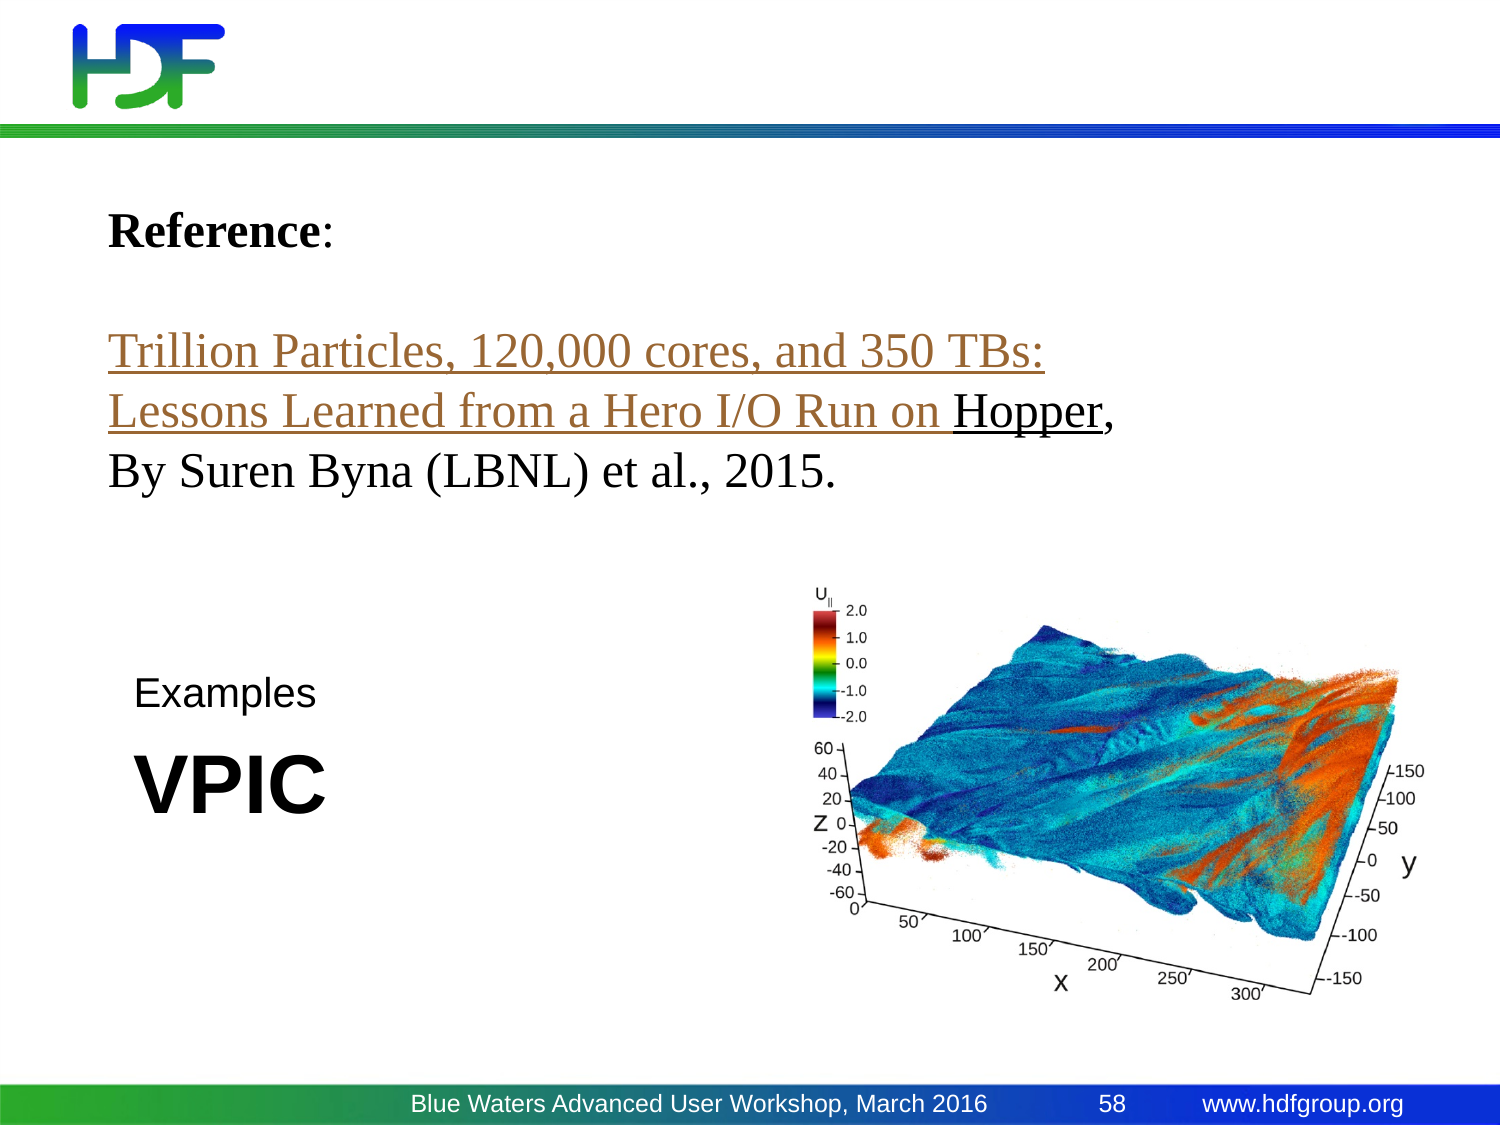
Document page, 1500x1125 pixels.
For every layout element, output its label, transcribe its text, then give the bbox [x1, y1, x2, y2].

text_box Reference: Trillion Particles, 120,000 cores, and 350 TBs: Lessons Learned from a Hero I/O Run on Hopper, By Suren Byna (LBNL) et al., 2015. [93, 190, 1413, 506]
title VPIC [118, 723, 807, 947]
footer Blue Waters Advanced User Workshop, March 2016 [374, 1087, 1026, 1125]
list Examples [118, 506, 1394, 723]
slide_number 58 [1049, 1087, 1176, 1125]
picture [0, 0, 1500, 1125]
